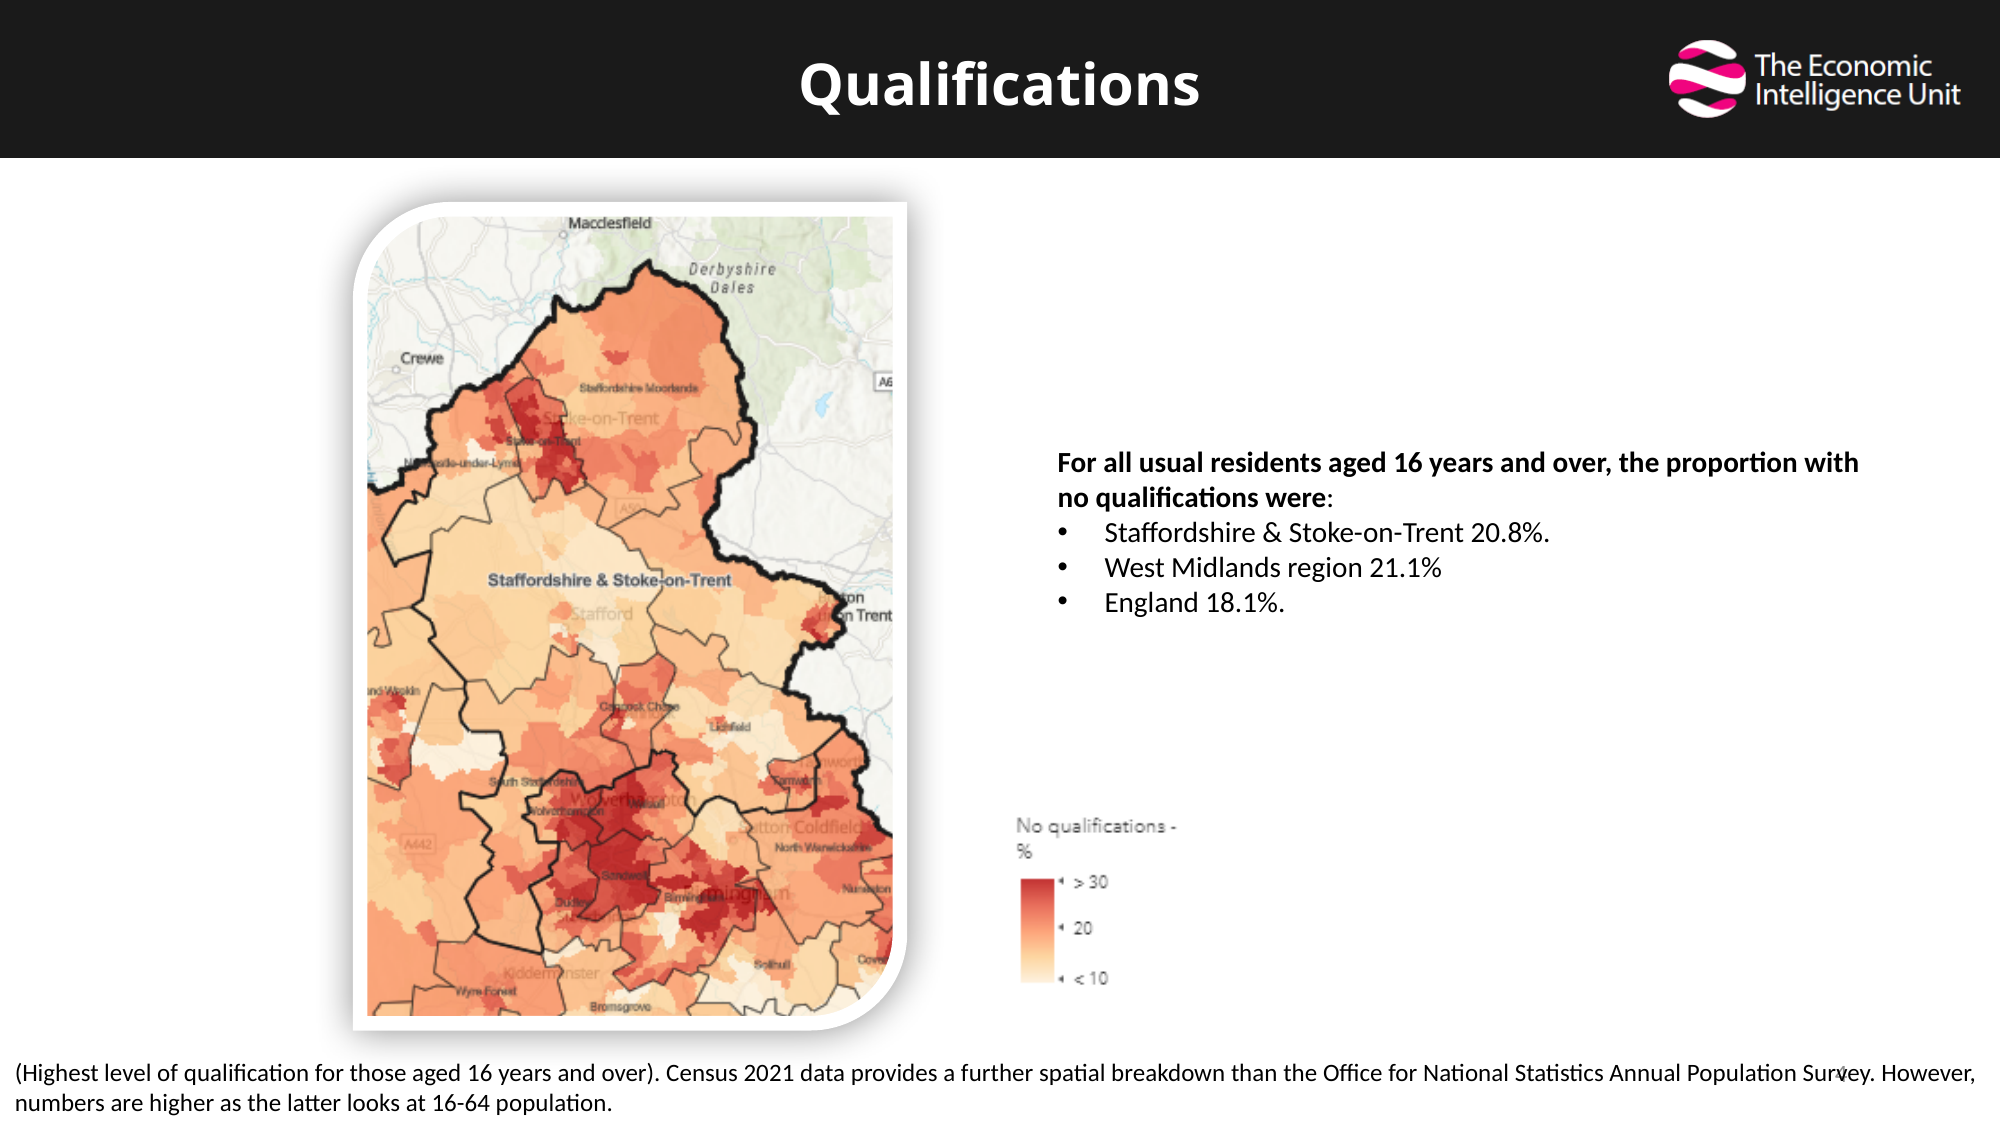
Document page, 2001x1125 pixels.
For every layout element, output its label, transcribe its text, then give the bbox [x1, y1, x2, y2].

title Qualifications [249, 47, 1663, 126]
picture [360, 209, 900, 1024]
slide_number 4 [1412, 1042, 1863, 1103]
picture [1663, 32, 1972, 126]
text_box For all usual residents aged 16 years and over, the proportion with no qualifications were: Staffordshire & Stoke-on-Trent 20.8%. West Midlands region 21.1% England 18.1%. [1042, 436, 1883, 626]
text_box (Highest level of qualification for those aged 16 years and over). Census 2021 data provides a further spatial breakdown than the Office for National Statistics Annual Population Survey. However, numbers are higher as the latter looks at 16-64 population. [0, 1048, 2000, 1124]
text_box [0, 0, 2000, 158]
picture [999, 807, 1207, 998]
